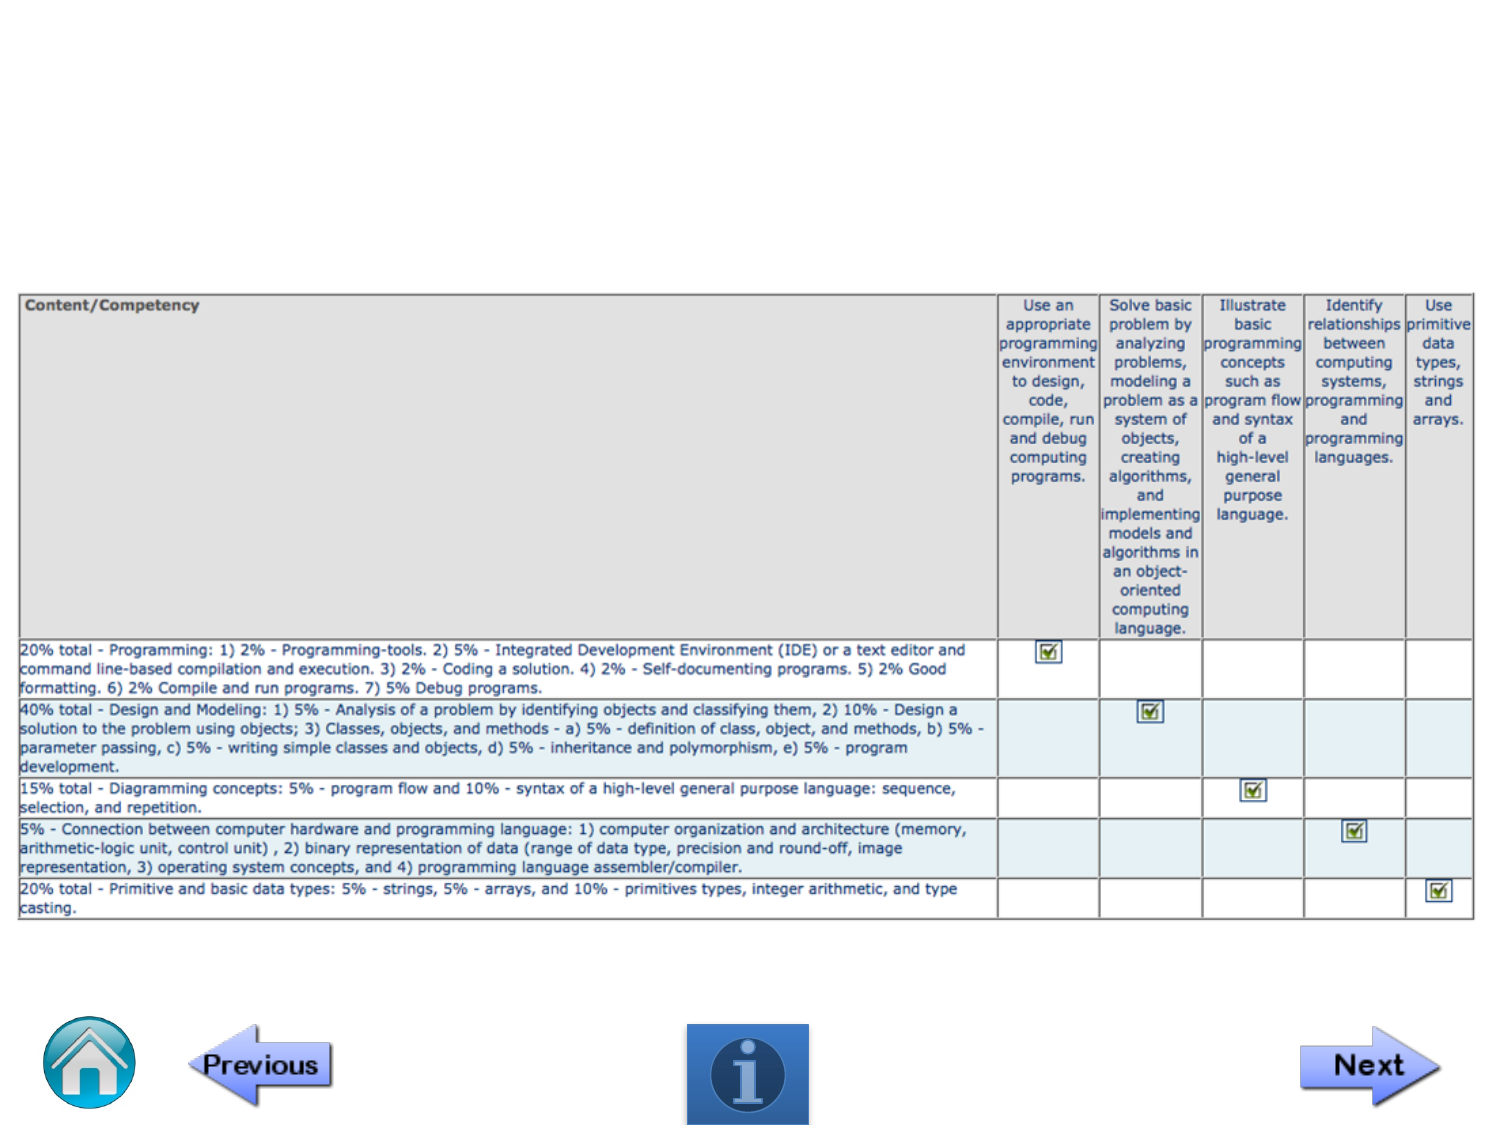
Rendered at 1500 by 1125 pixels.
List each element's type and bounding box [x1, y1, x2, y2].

picture [187, 1023, 338, 1113]
picture [1299, 1025, 1447, 1113]
list [7, 274, 1488, 935]
picture [37, 1009, 141, 1113]
text_box [687, 1024, 809, 1125]
